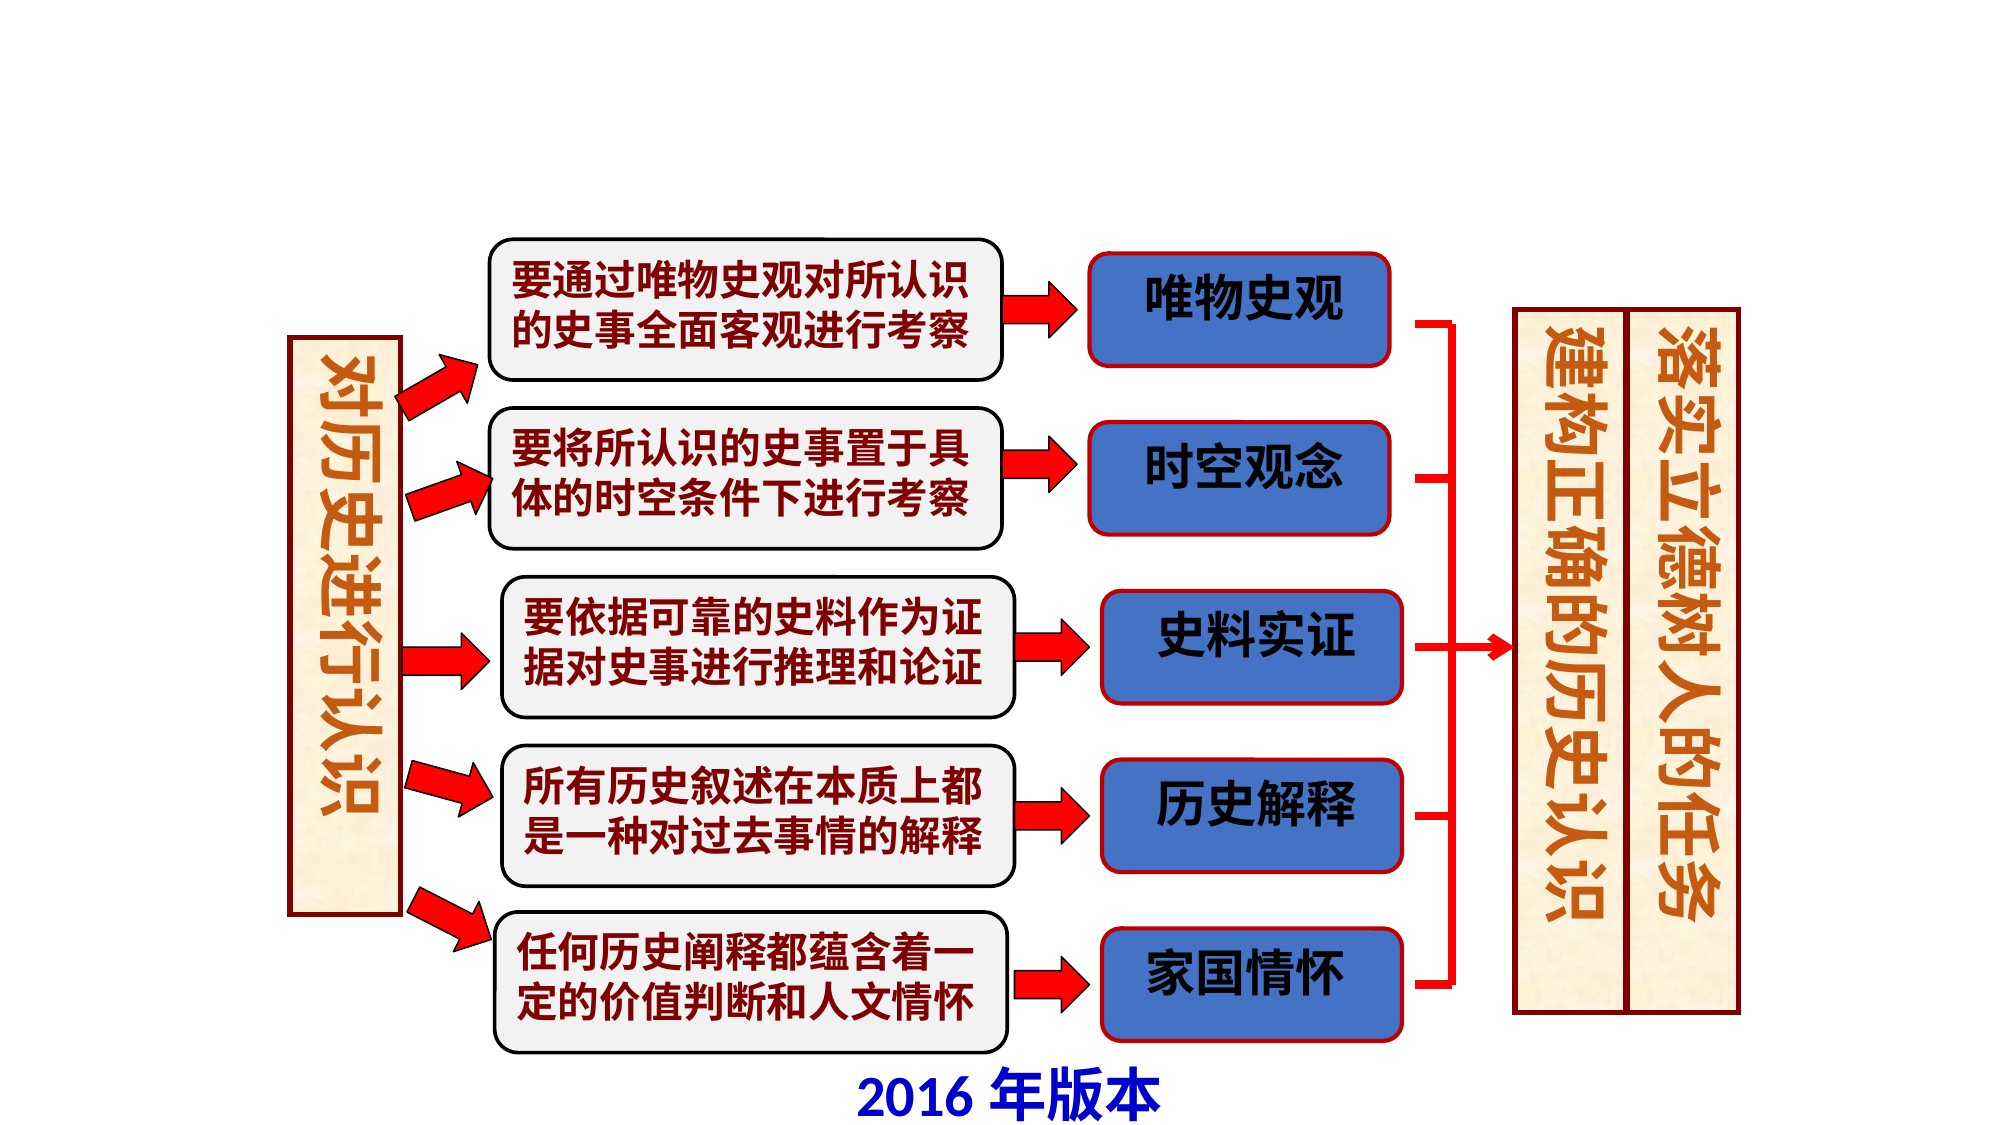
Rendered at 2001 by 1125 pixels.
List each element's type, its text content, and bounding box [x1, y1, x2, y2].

text_box 任何历史阐释都蕴含着一定的价值判断和人文情怀 [494, 911, 1008, 1053]
text_box 所有历史叙述在本质上都是一种对过去事情的解释 [501, 745, 1015, 887]
text_box 史料实证 [1101, 590, 1403, 704]
text_box 家国情怀 [1101, 928, 1403, 1041]
text_box 2016年版本 [841, 1050, 1178, 1125]
text_box 落实立德树人的任务 [1627, 309, 1739, 1013]
text_box [1014, 619, 1090, 676]
text_box [1014, 956, 1090, 1013]
text_box 要将所认识的史事置于具 体的时空条件下进行考察 [489, 408, 1002, 549]
text_box [406, 887, 492, 952]
text_box [405, 461, 493, 522]
text_box [402, 633, 490, 690]
text_box 建构正确的历史认识 [1515, 309, 1626, 1013]
text_box 历史解释 [1101, 759, 1403, 873]
text_box 要依据可靠的史料作为证据对史事进行推理和论证 [501, 576, 1015, 718]
text_box [404, 760, 493, 817]
text_box 时空观念 [1089, 422, 1390, 535]
text_box [1002, 281, 1078, 338]
text_box [1014, 787, 1090, 845]
text_box [394, 354, 478, 421]
text_box [1002, 436, 1078, 493]
text_box 唯物史观 [1089, 253, 1390, 366]
text_box 要通过唯物史观对所认识的史事全面客观进行考察 [489, 239, 1002, 380]
text_box 对历史进行认识 [290, 337, 401, 915]
